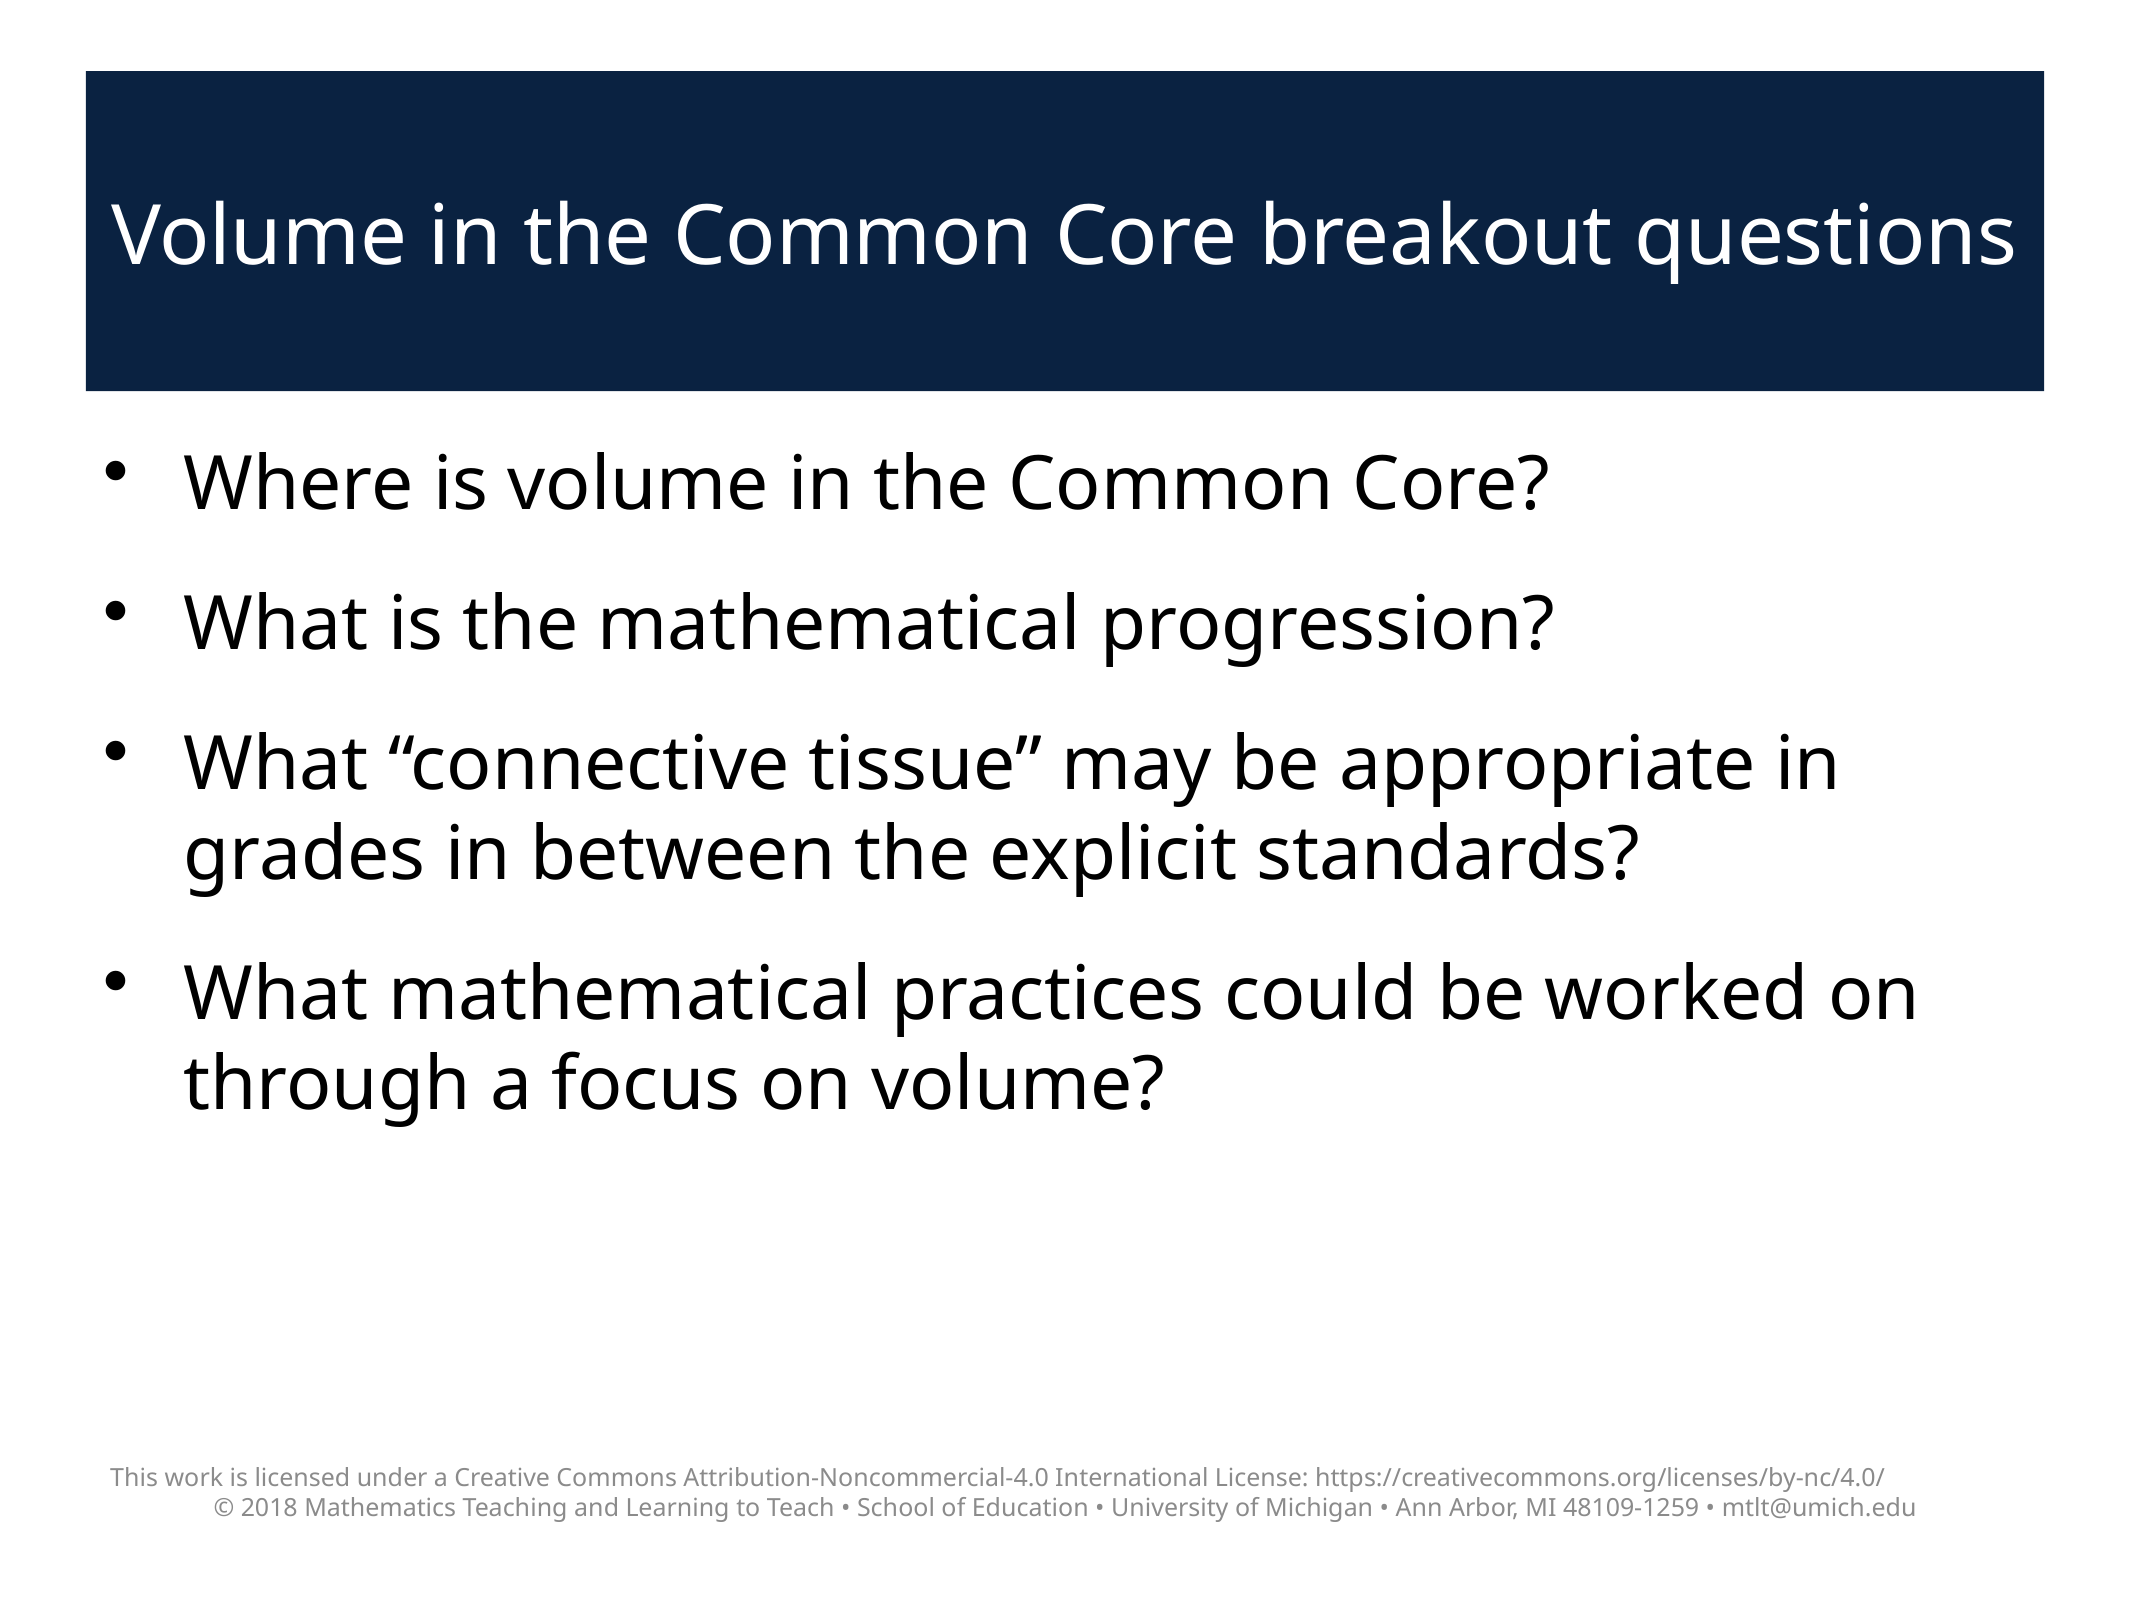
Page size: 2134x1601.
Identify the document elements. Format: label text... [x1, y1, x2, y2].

list Where is volume in the Common Core? What is the mathematical progression? What “connective tissue” may be appropriate in grades in between the explicit standards? What mathematical practices could be worked on through a focus on volume? [88, 426, 2045, 1430]
title Volume in the Common Core breakout questions [85, 71, 2045, 392]
